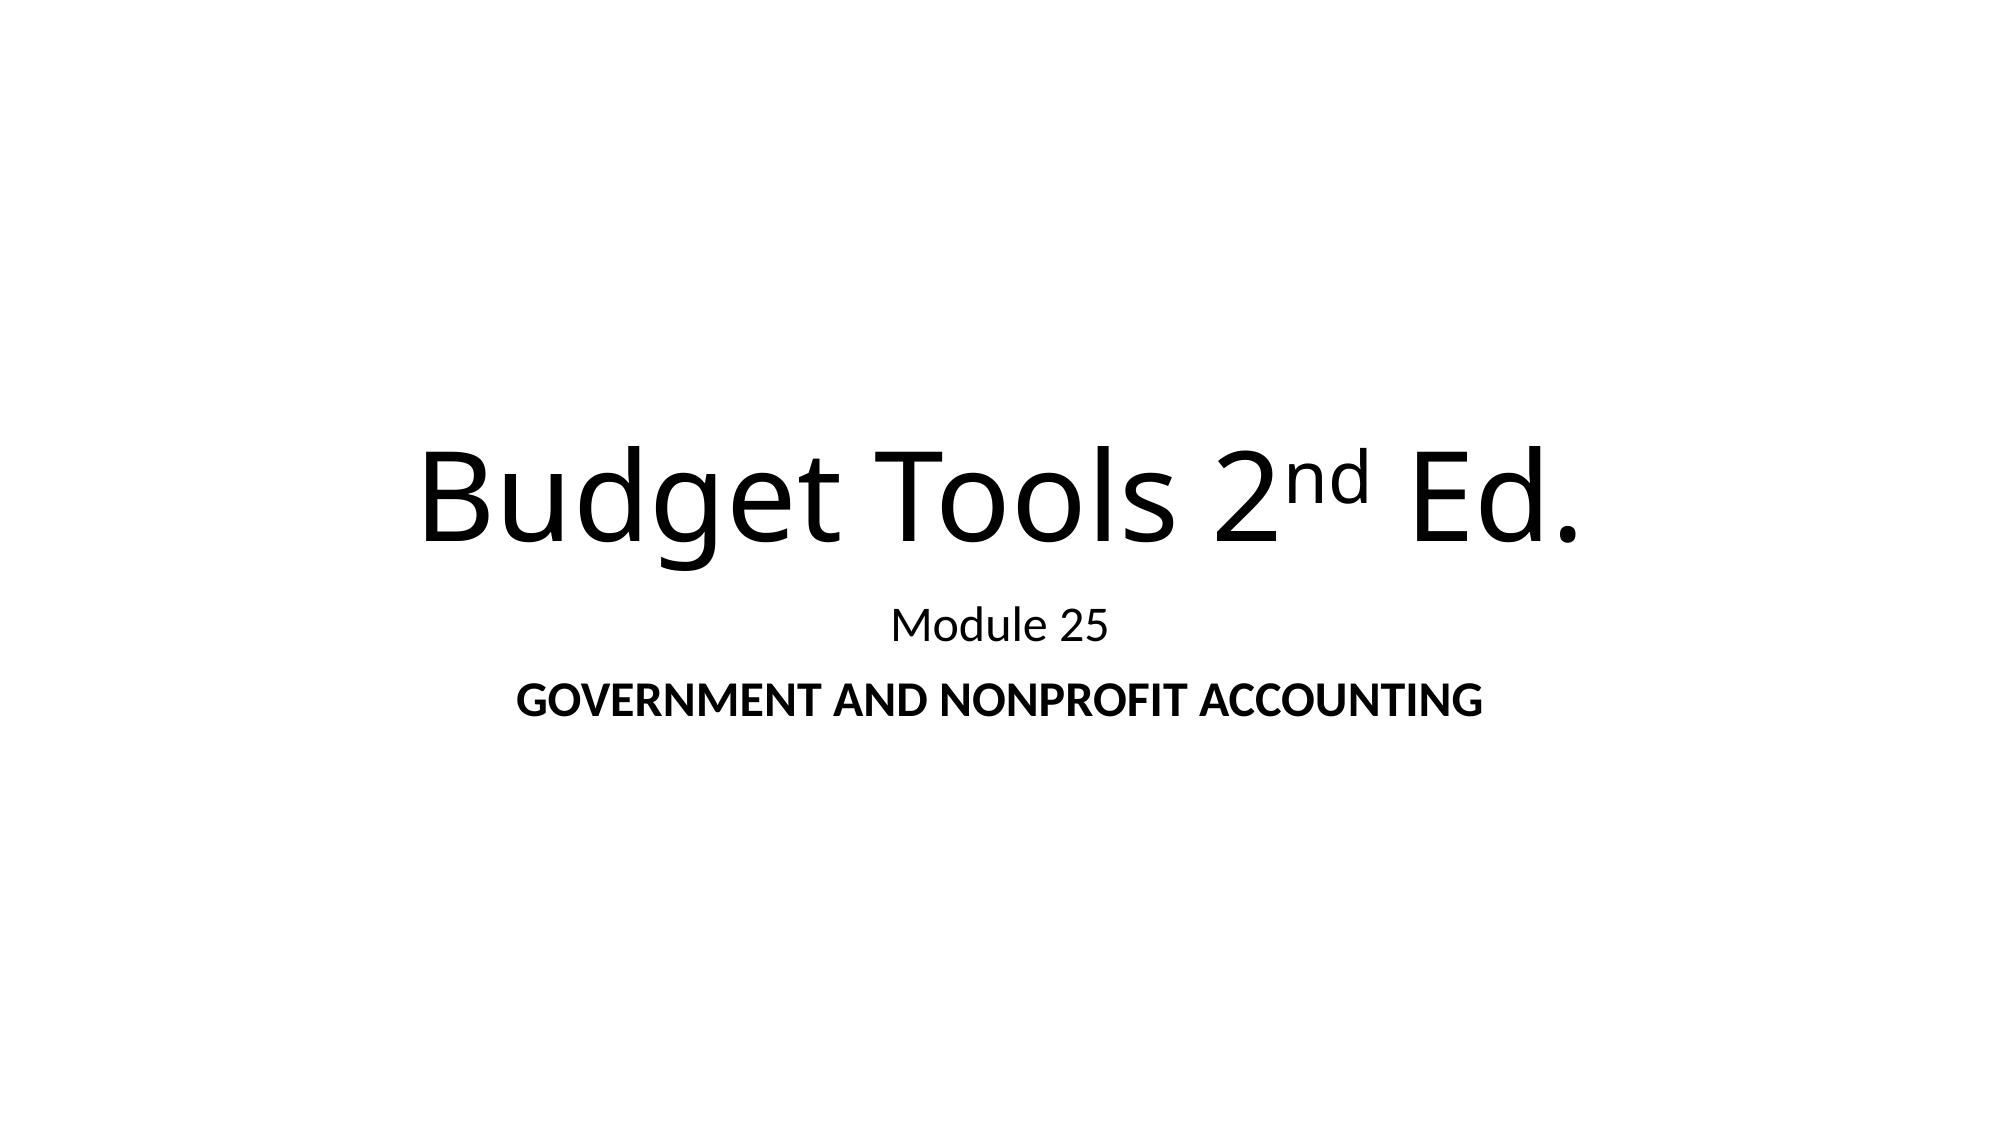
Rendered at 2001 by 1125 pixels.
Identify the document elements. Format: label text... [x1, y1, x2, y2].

subtitle Module 25 Government and Nonprofit Accounting [249, 590, 1750, 863]
title Budget Tools 2nd Ed. [249, 184, 1750, 576]
